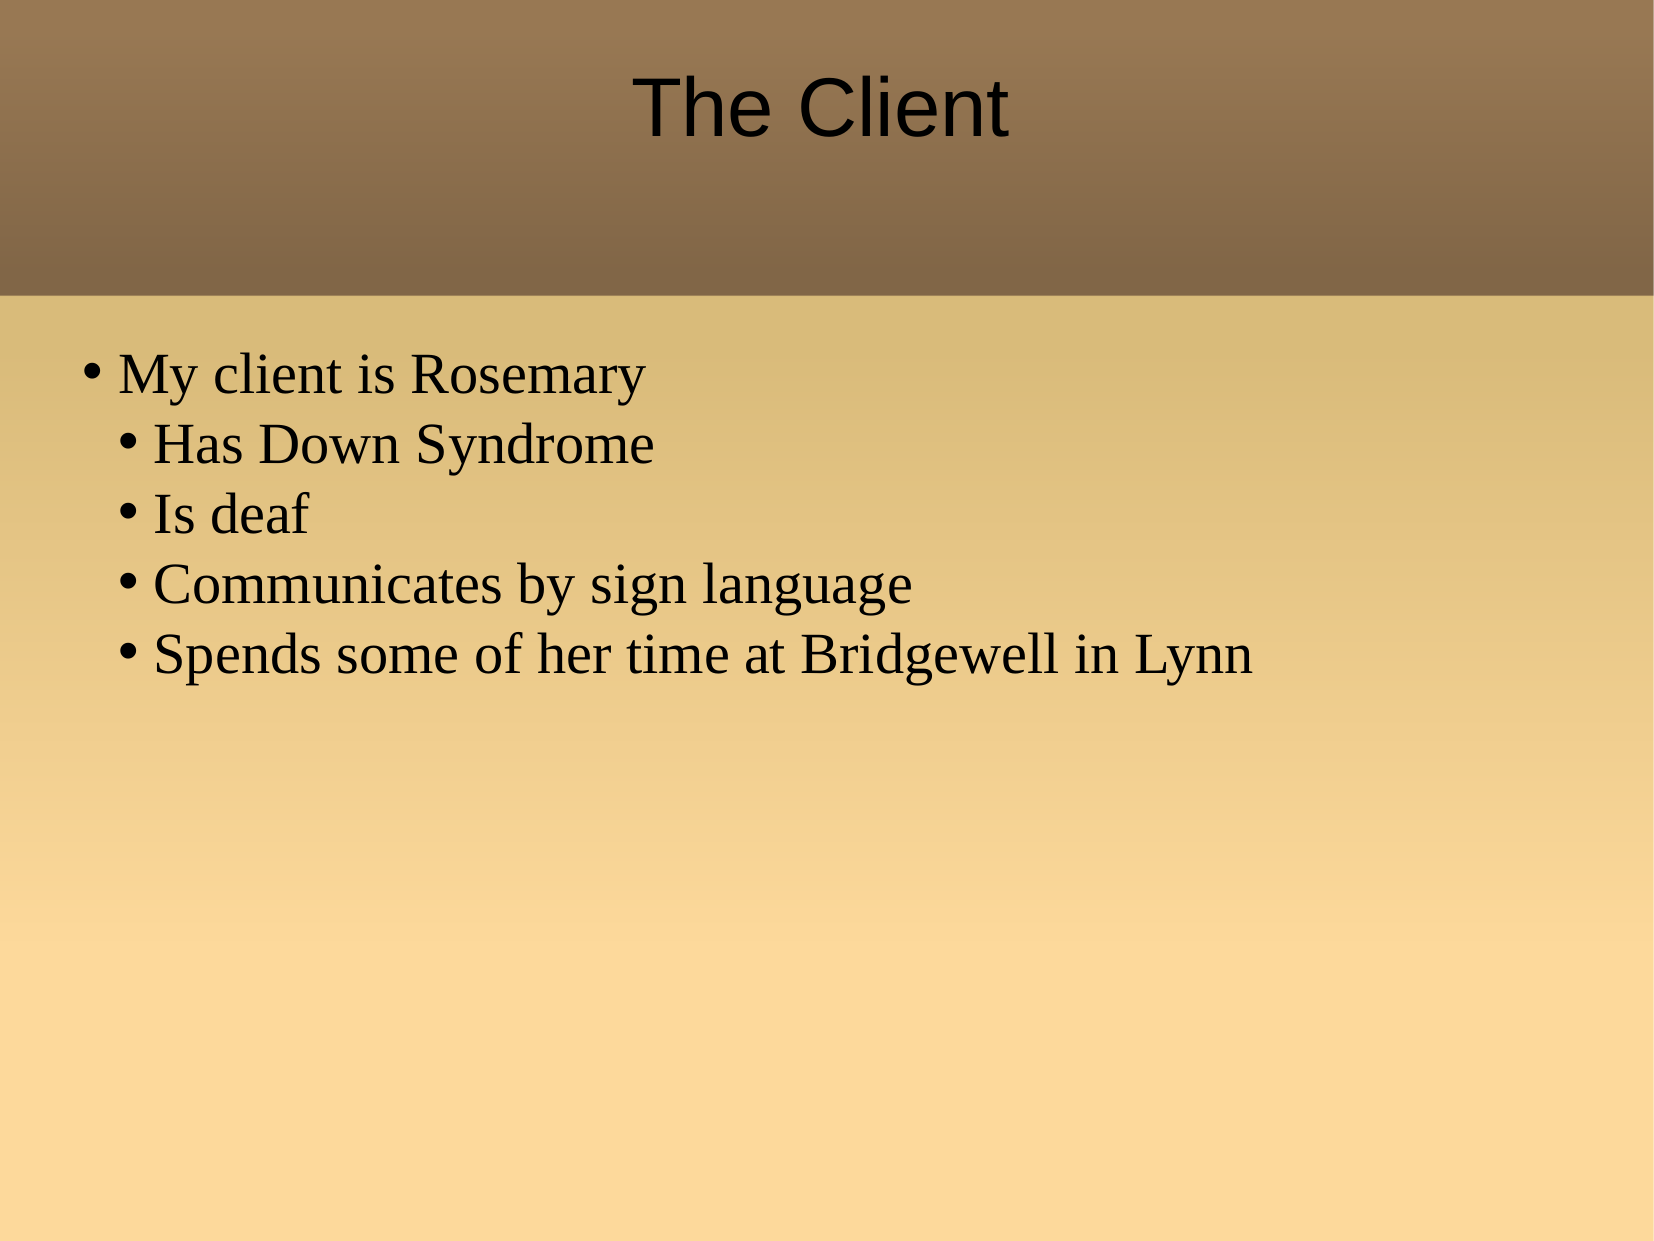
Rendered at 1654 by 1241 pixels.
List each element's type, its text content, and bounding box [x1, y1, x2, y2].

text_box The Client [76, 0, 1565, 207]
text_box My client is Rosemary Has Down Syndrome Is deaf Communicates by sign language Spends some of her time at Bridgewell in Lynn [82, 290, 1571, 1094]
picture [0, 0, 1654, 1241]
